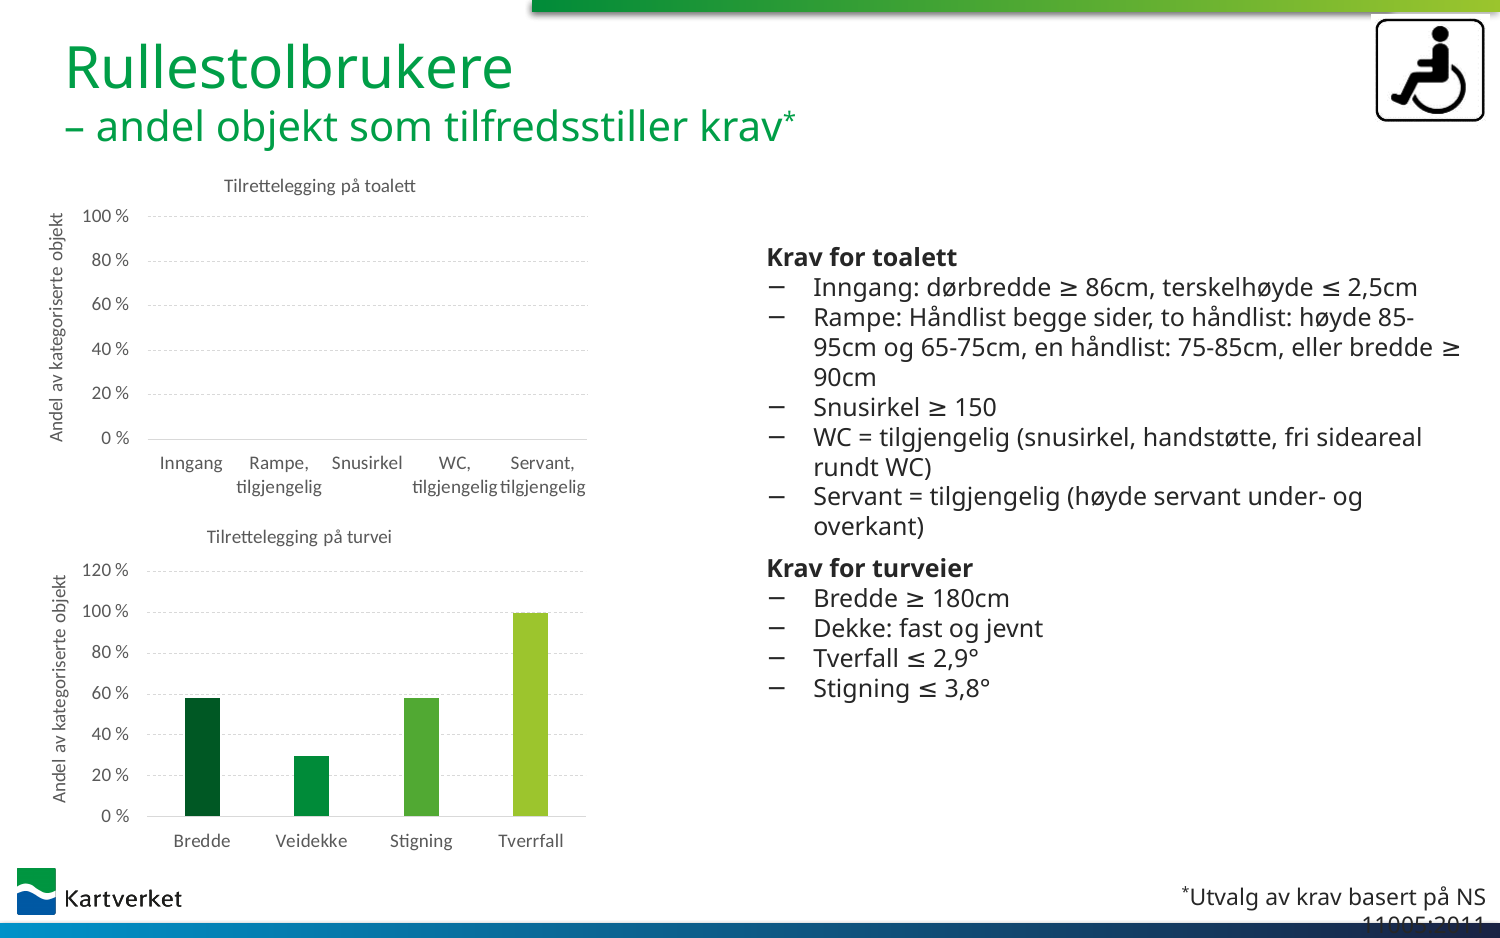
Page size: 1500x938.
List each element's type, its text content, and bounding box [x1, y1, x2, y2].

picture [41, 166, 598, 505]
text_box Krav for turveier Bredde ≥ 180cm Dekke: fast og jevnt Tverfall ≤ 2,9° Stigning ≤ 3,8° [751, 545, 1483, 710]
text_box Rullestolbrukere – andel objekt som tilfredsstiller krav* [49, 14, 1431, 158]
text_box *Utvalg av krav basert på NS 11005:2011 [1068, 873, 1500, 938]
text_box Krav for toalett Inngang: dørbredde ≥ 86cm, terskelhøyde ≤ 2,5cm Rampe: Håndlist begge sider, to håndlist: høyde 85-95cm og 65-75cm, en håndlist: 75-85cm, eller bredde ≥ 90cm Snusirkel ≥ 150 WC = tilgjengelig (snusirkel, handstøtte, fri sideareal rundt WC) Servant = tilgjengelig (høyde servant under- og overkant) [751, 234, 1483, 545]
picture [41, 520, 597, 859]
picture [1371, 13, 1491, 127]
